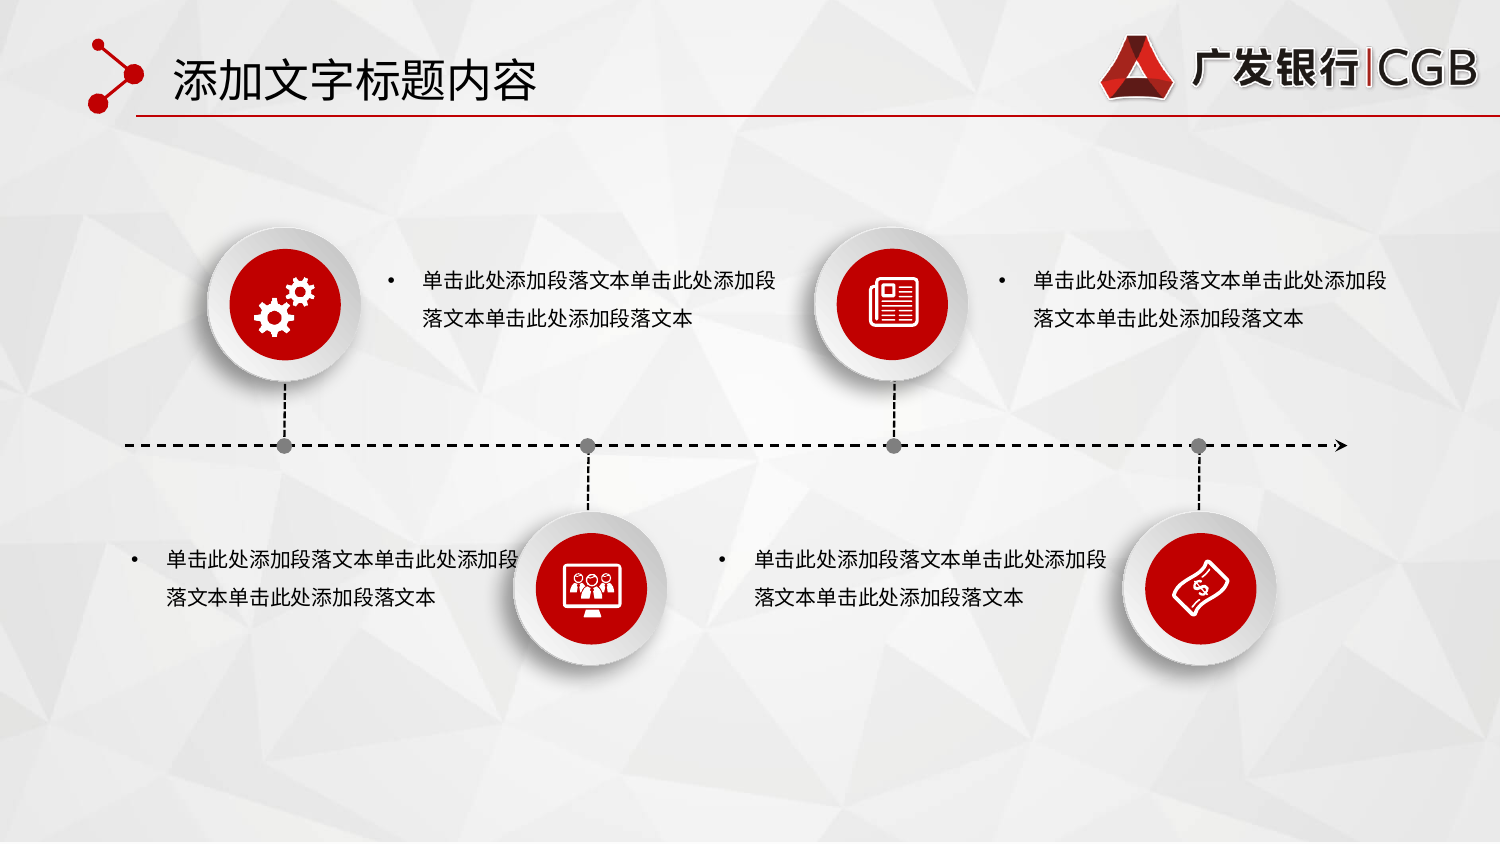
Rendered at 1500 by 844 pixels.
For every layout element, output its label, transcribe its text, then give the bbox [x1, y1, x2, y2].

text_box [512, 510, 668, 666]
text_box 添加文字标题内容 [128, 46, 583, 113]
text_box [206, 226, 362, 382]
picture [0, 0, 1500, 842]
text_box 单击此处添加段落文本单击此处添加段落文本单击此处添加段落文本 [119, 530, 508, 668]
text_box 单击此处添加段落文本单击此处添加段落文本单击此处添加段落文本 [376, 249, 788, 358]
text_box 单击此处添加段落文本单击此处添加段落文本单击此处添加段落文本 [707, 537, 1118, 668]
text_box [813, 226, 969, 382]
text_box 单击此处添加段落文本单击此处添加段落文本单击此处添加段落文本 [987, 249, 1399, 390]
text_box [124, 360, 1348, 529]
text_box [1122, 510, 1277, 666]
